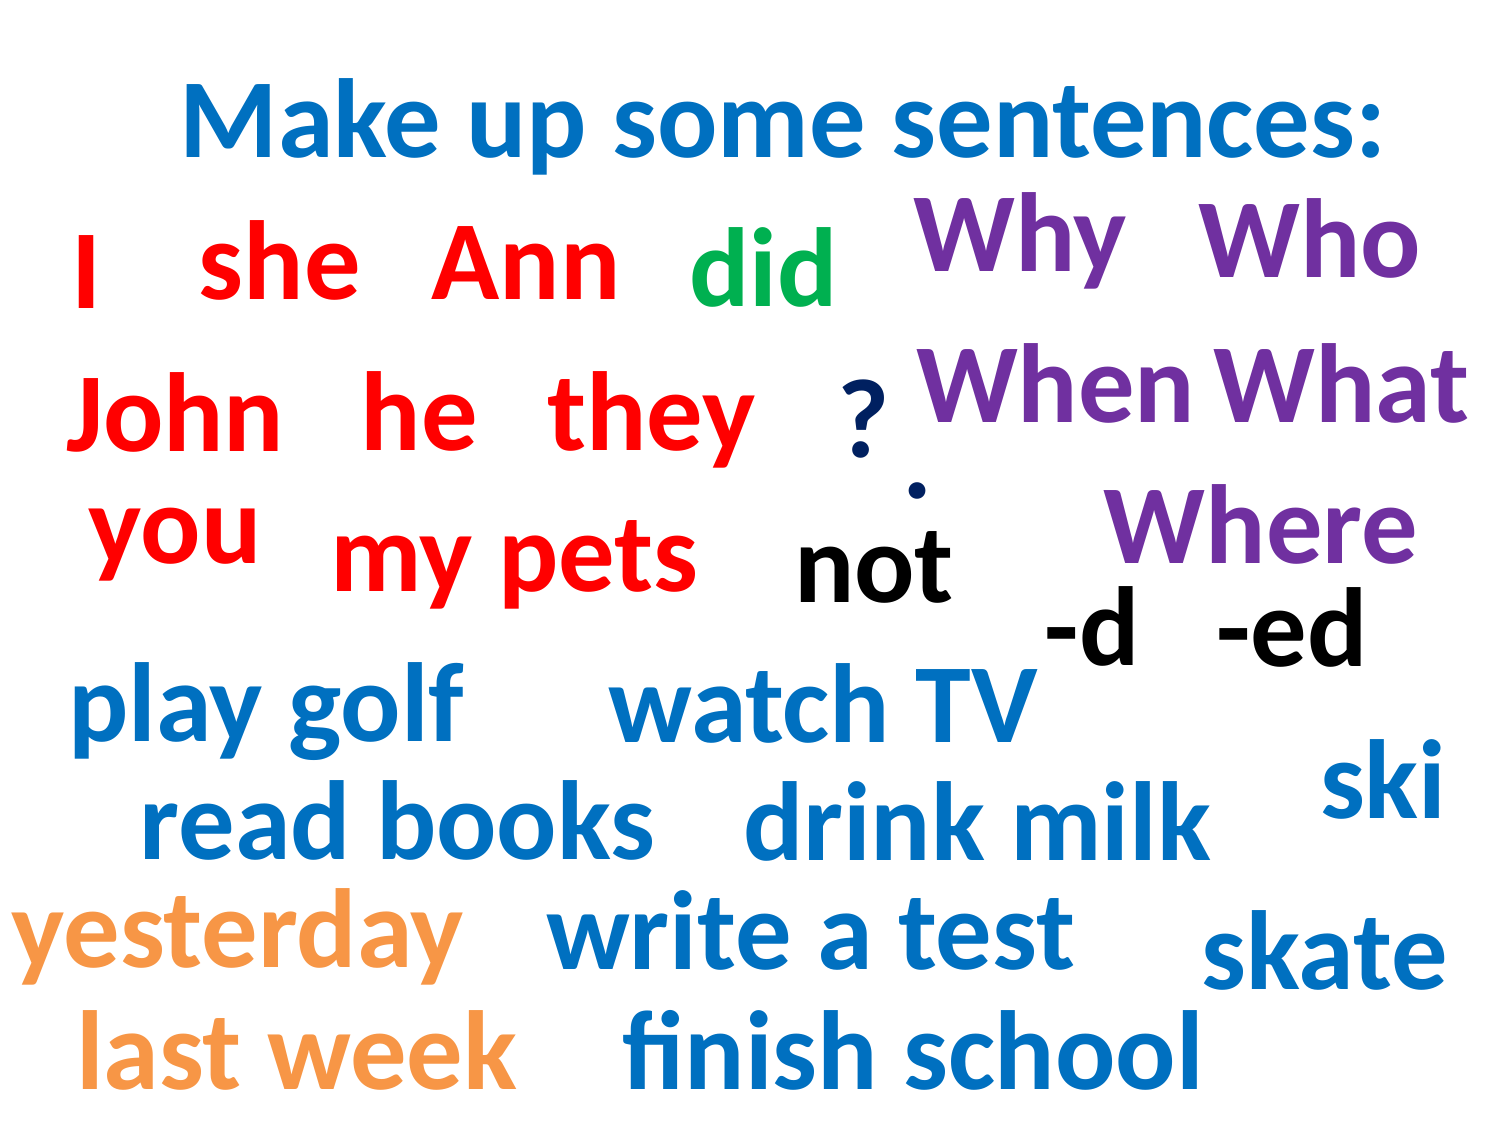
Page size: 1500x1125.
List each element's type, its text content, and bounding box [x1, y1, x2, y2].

text_box ski [1304, 698, 1462, 849]
text_box write a test [531, 849, 1091, 1000]
text_box last week [60, 969, 533, 1120]
text_box drink milk [728, 740, 1227, 891]
text_box Ann [416, 179, 636, 329]
text_box ? [822, 337, 905, 488]
text_box Where [1089, 453, 1434, 593]
text_box Why [898, 151, 1142, 302]
text_box yesterday [0, 847, 480, 998]
text_box play golf [53, 621, 480, 772]
text_box he [345, 330, 493, 471]
text_box finish school [607, 969, 1220, 1120]
text_box What [1211, 302, 1485, 453]
text_box Who [1183, 157, 1437, 302]
text_box -d [1029, 545, 1155, 696]
text_box not [779, 482, 969, 622]
text_box read books [124, 739, 671, 890]
text_box When [901, 302, 1211, 453]
text_box Make up some sentences: [164, 37, 1403, 188]
text_box watch TV [593, 622, 1054, 773]
text_box did [674, 186, 853, 337]
text_box skate [1186, 869, 1463, 1020]
text_box -ed [1201, 546, 1383, 697]
text_box they [532, 330, 771, 481]
text_box you [73, 443, 277, 594]
text_box she [184, 179, 376, 329]
text_box my pets [315, 471, 714, 621]
text_box I [54, 188, 119, 331]
text_box . [887, 453, 948, 529]
text_box John [51, 331, 300, 482]
